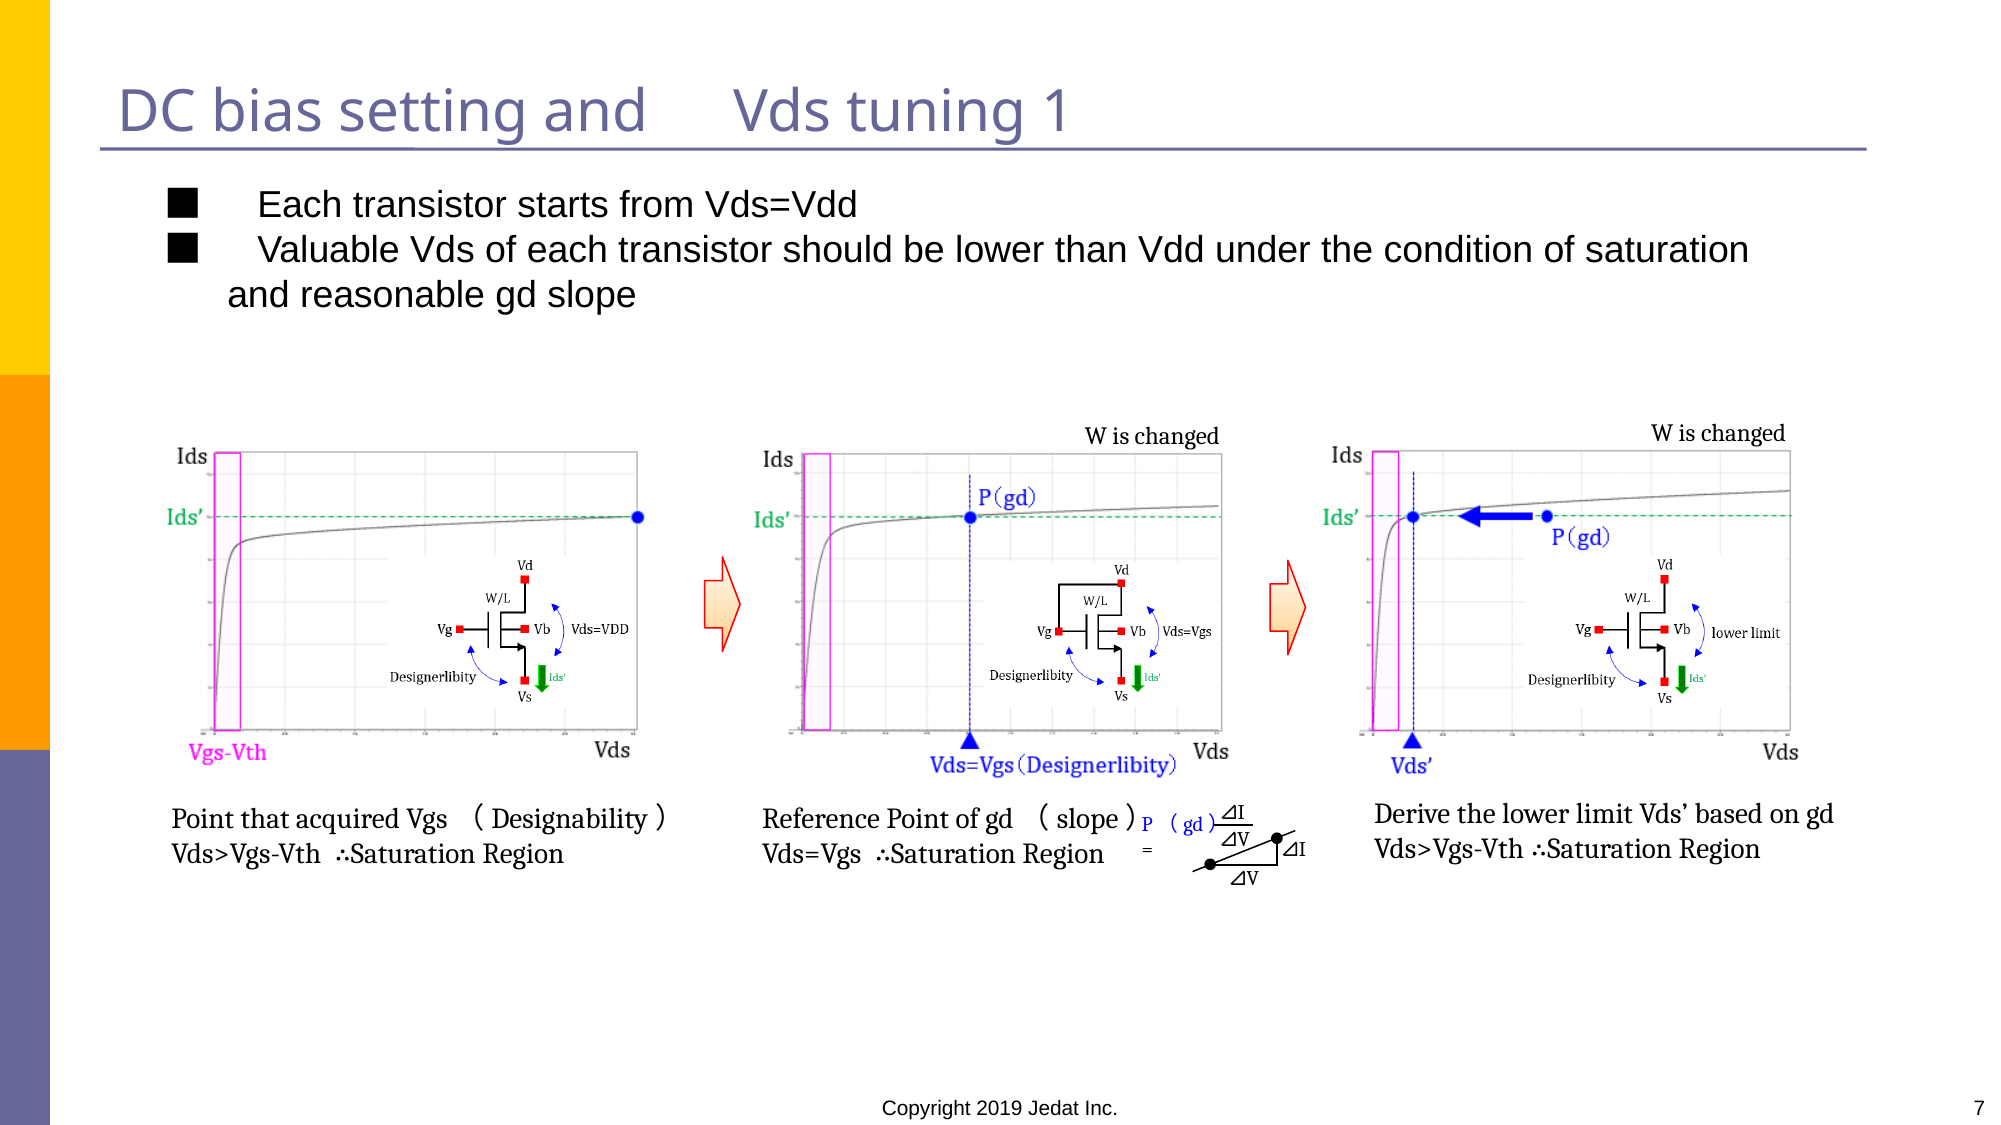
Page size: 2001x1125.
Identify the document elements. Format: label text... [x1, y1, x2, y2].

text_box Derive the lower limit Vds’ based on gd Vds>Vgs-Vth ∴Saturation Region [1359, 786, 1851, 872]
text_box [704, 556, 741, 652]
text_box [1126, 791, 1324, 899]
title DC bias setting and Vds tuning 1 [102, 17, 1875, 151]
picture [1316, 439, 1806, 781]
slide_number 7 [1533, 1087, 2000, 1125]
picture [747, 441, 1236, 785]
footer Copyright 2019 Jedat Inc. [683, 1087, 1317, 1125]
text_box W is changed [1070, 412, 1236, 440]
text_box [1270, 560, 1306, 655]
text_box Reference Point of gd（slope） Vds=Vgs ∴Saturation Region [747, 792, 1122, 877]
text_box W is changed [1636, 408, 1802, 437]
text_box ■ Each transistor starts from Vds=Vdd ■ Valuable Vds of each transistor should be lower than Vdd under the condition of saturation and reasonable gd slope [149, 172, 1865, 368]
text_box Point that acquired Vgs（Designability） Vds>Vgs-Vth ∴Saturation Region [156, 792, 700, 877]
picture [163, 439, 654, 771]
